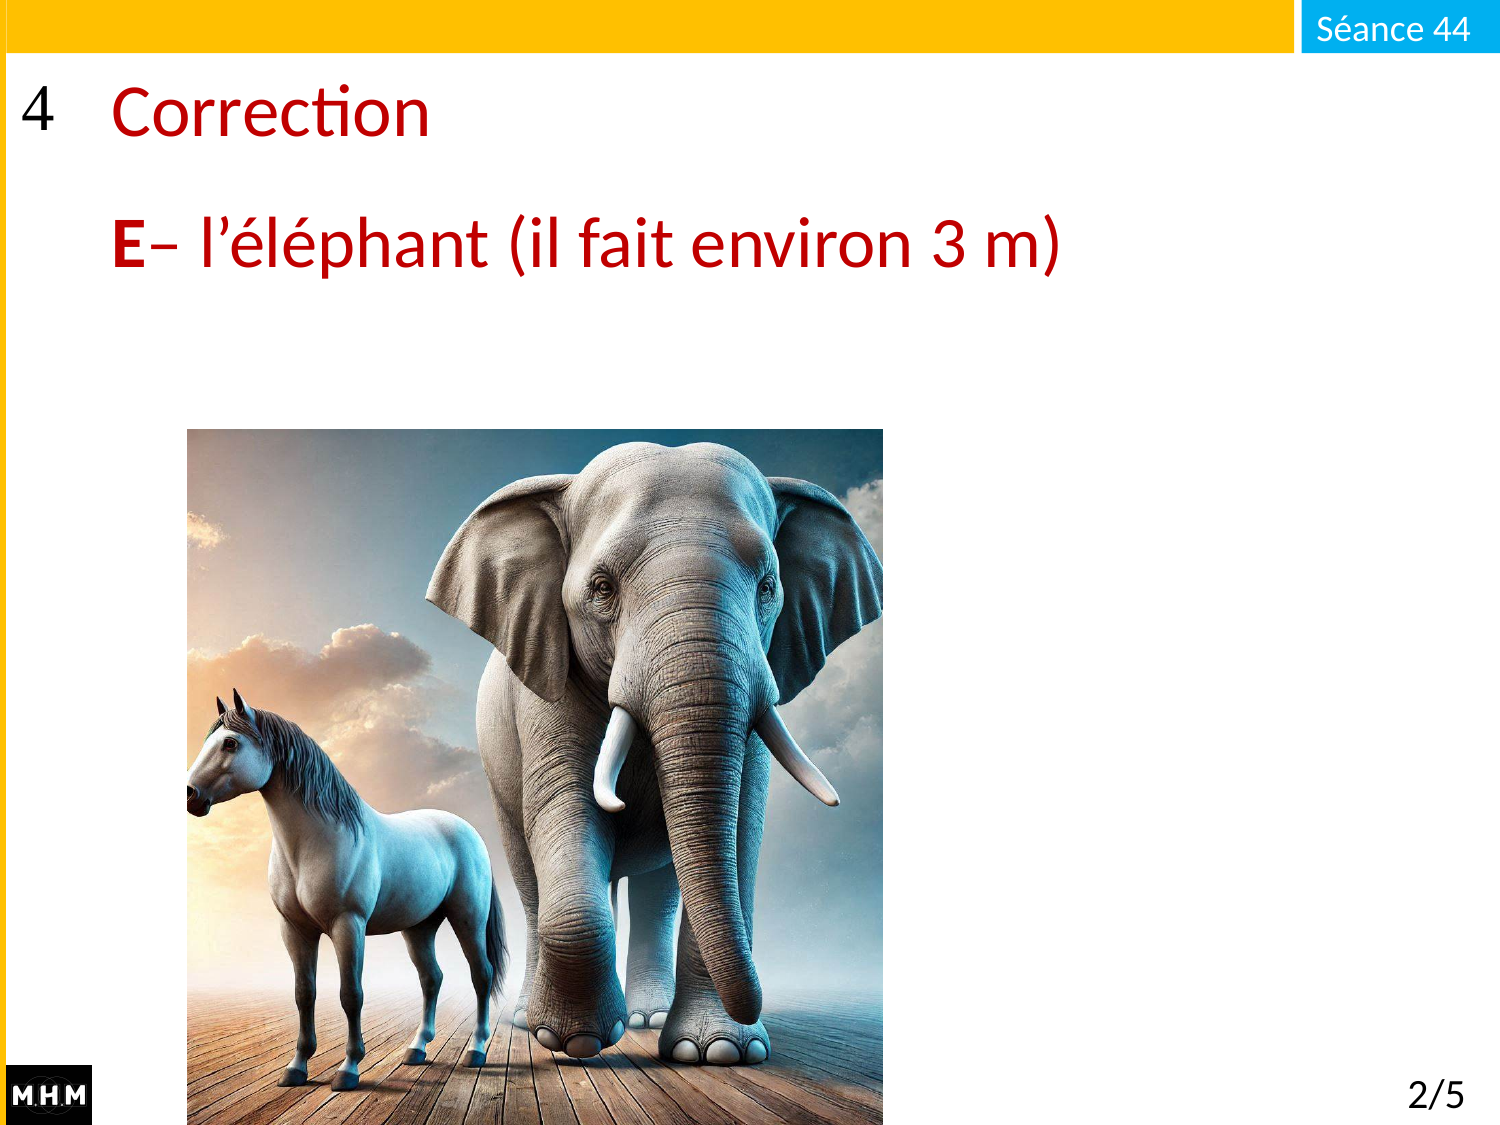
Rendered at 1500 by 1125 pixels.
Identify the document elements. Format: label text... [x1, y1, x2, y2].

title Correction [96, 60, 1391, 165]
picture [187, 429, 883, 1125]
picture [6, 1065, 92, 1125]
list 2/5 [1373, 1064, 1500, 1125]
text_box E– l’éléphant (il fait environ 3 m) [96, 196, 1423, 291]
